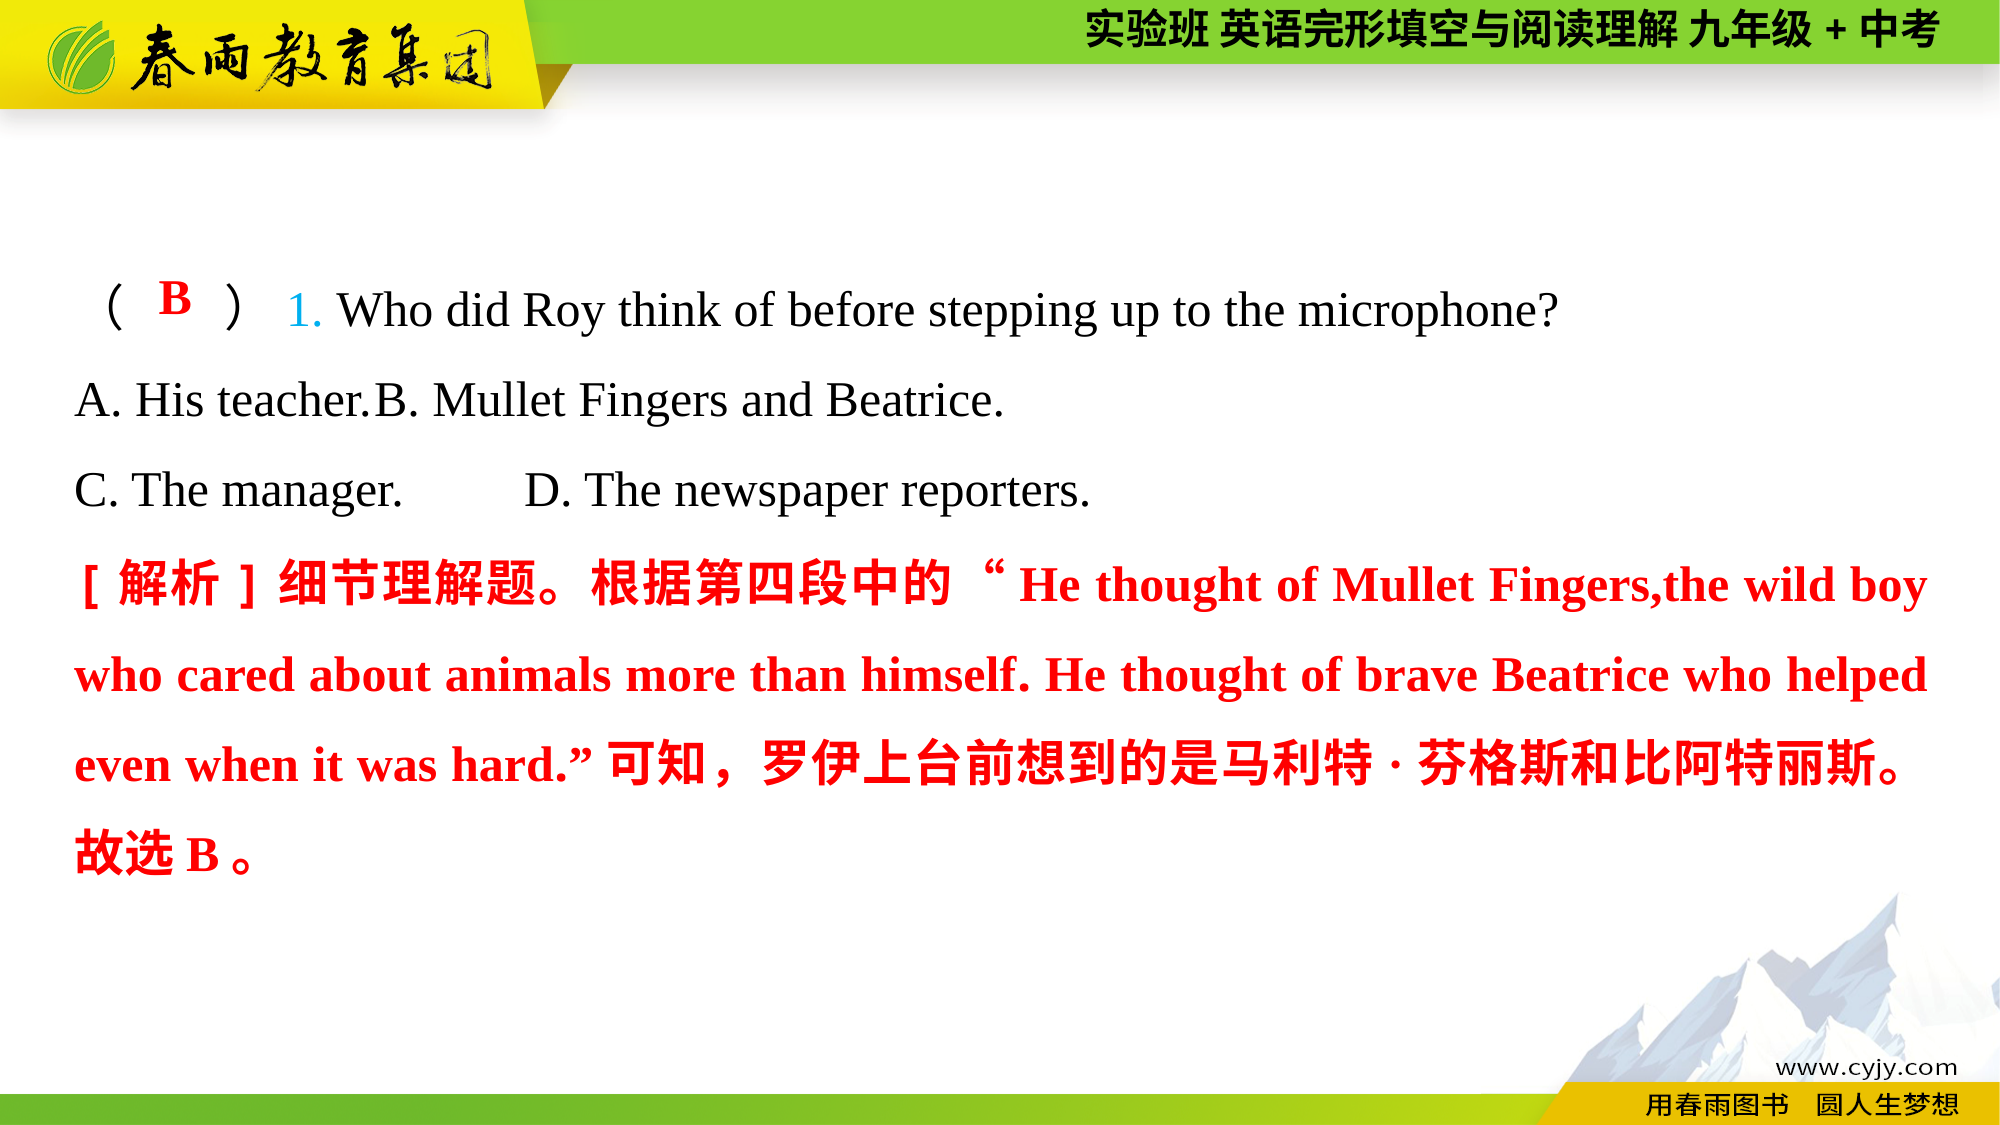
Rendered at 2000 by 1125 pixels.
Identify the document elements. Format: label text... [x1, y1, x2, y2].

text_box B [143, 257, 207, 333]
picture [0, 0, 2000, 1125]
list （ ）1. Who did Roy think of before stepping up to the microphone? A. His teacher. B. Mullet Fingers and Beatrice. C. The manager. D. The newspaper reporters. [59, 238, 1944, 527]
text_box [解析]细节理解题。根据第四段中的“He thought of Mullet Fingers,the wild boy who cared about animals more than himself. He thought of brave Beatrice who helped even when it was hard.”可知，罗伊上台前想到的是马利特·芬格斯和比阿特丽斯。故选B。 [59, 527, 1944, 890]
